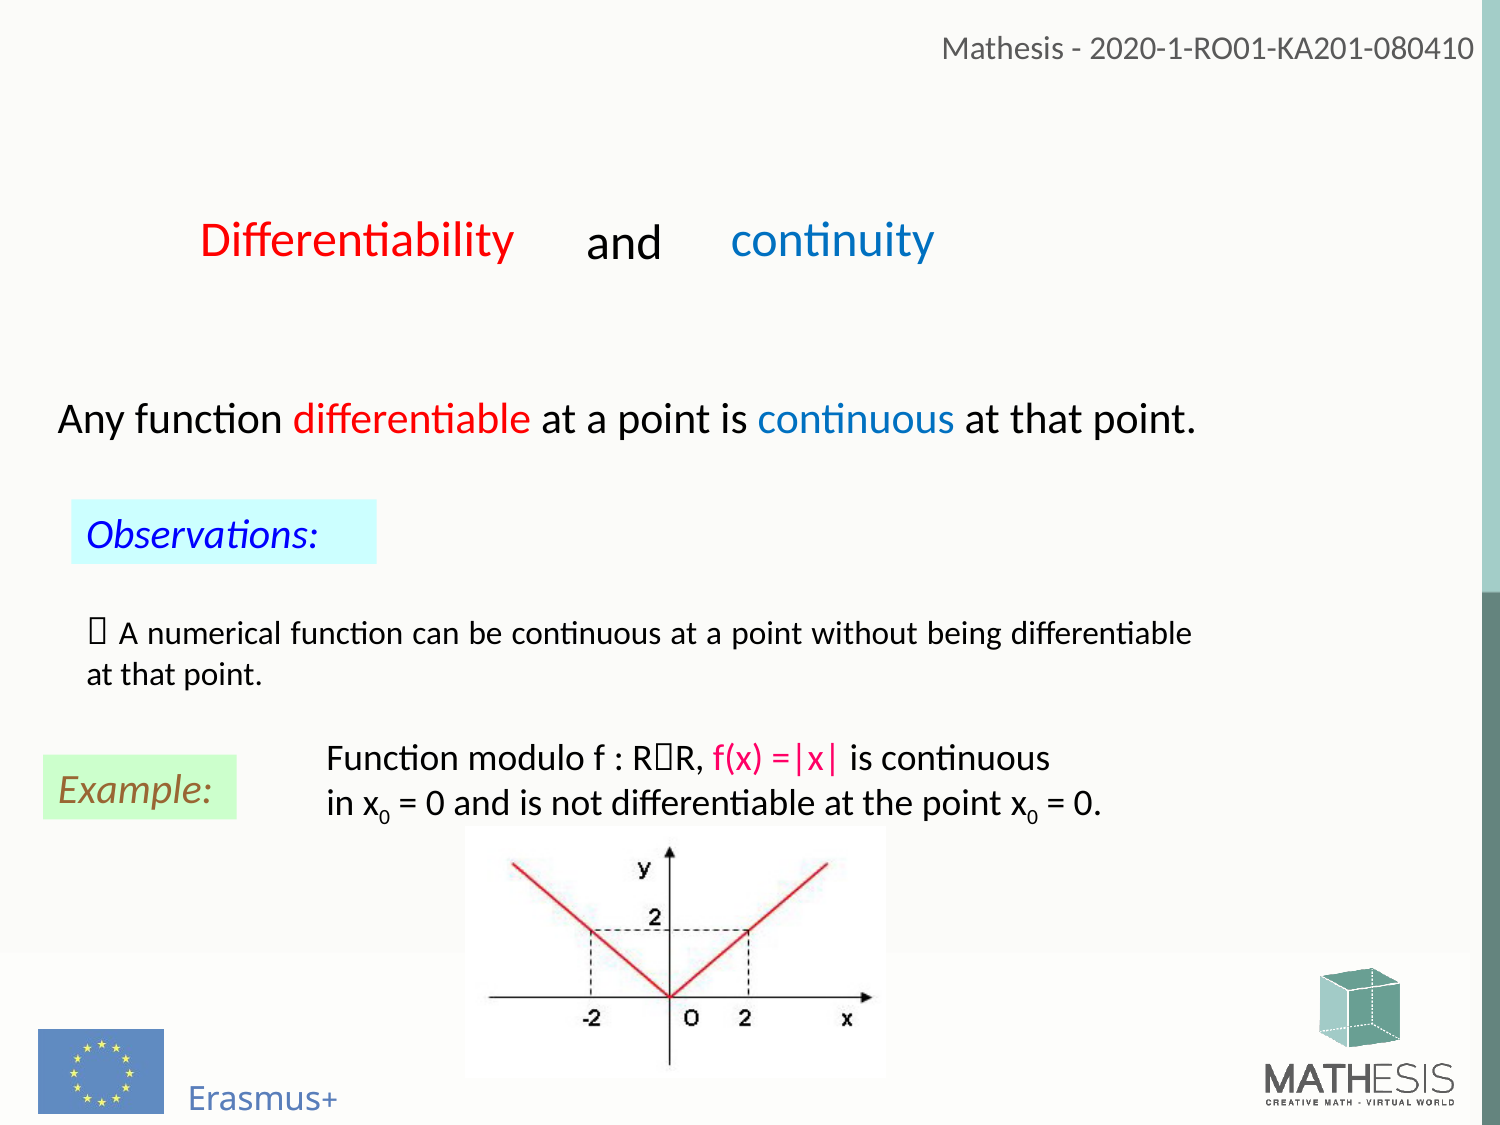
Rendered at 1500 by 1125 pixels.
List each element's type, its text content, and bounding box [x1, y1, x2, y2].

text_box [182, 198, 952, 278]
text_box Function modulo f : RR, f(x) =|x| is continuous in x0 = 0 and is not differentiable at the point x0 = 0. [311, 725, 1382, 836]
text_box Example: [43, 754, 237, 820]
picture [465, 825, 886, 1079]
text_box Any function differentiable at a point is continuous at that point. [42, 382, 1500, 450]
text_box Observations: [71, 499, 377, 564]
text_box  A numerical function can be continuous at a point without being differentiable at that point. [71, 599, 1209, 700]
